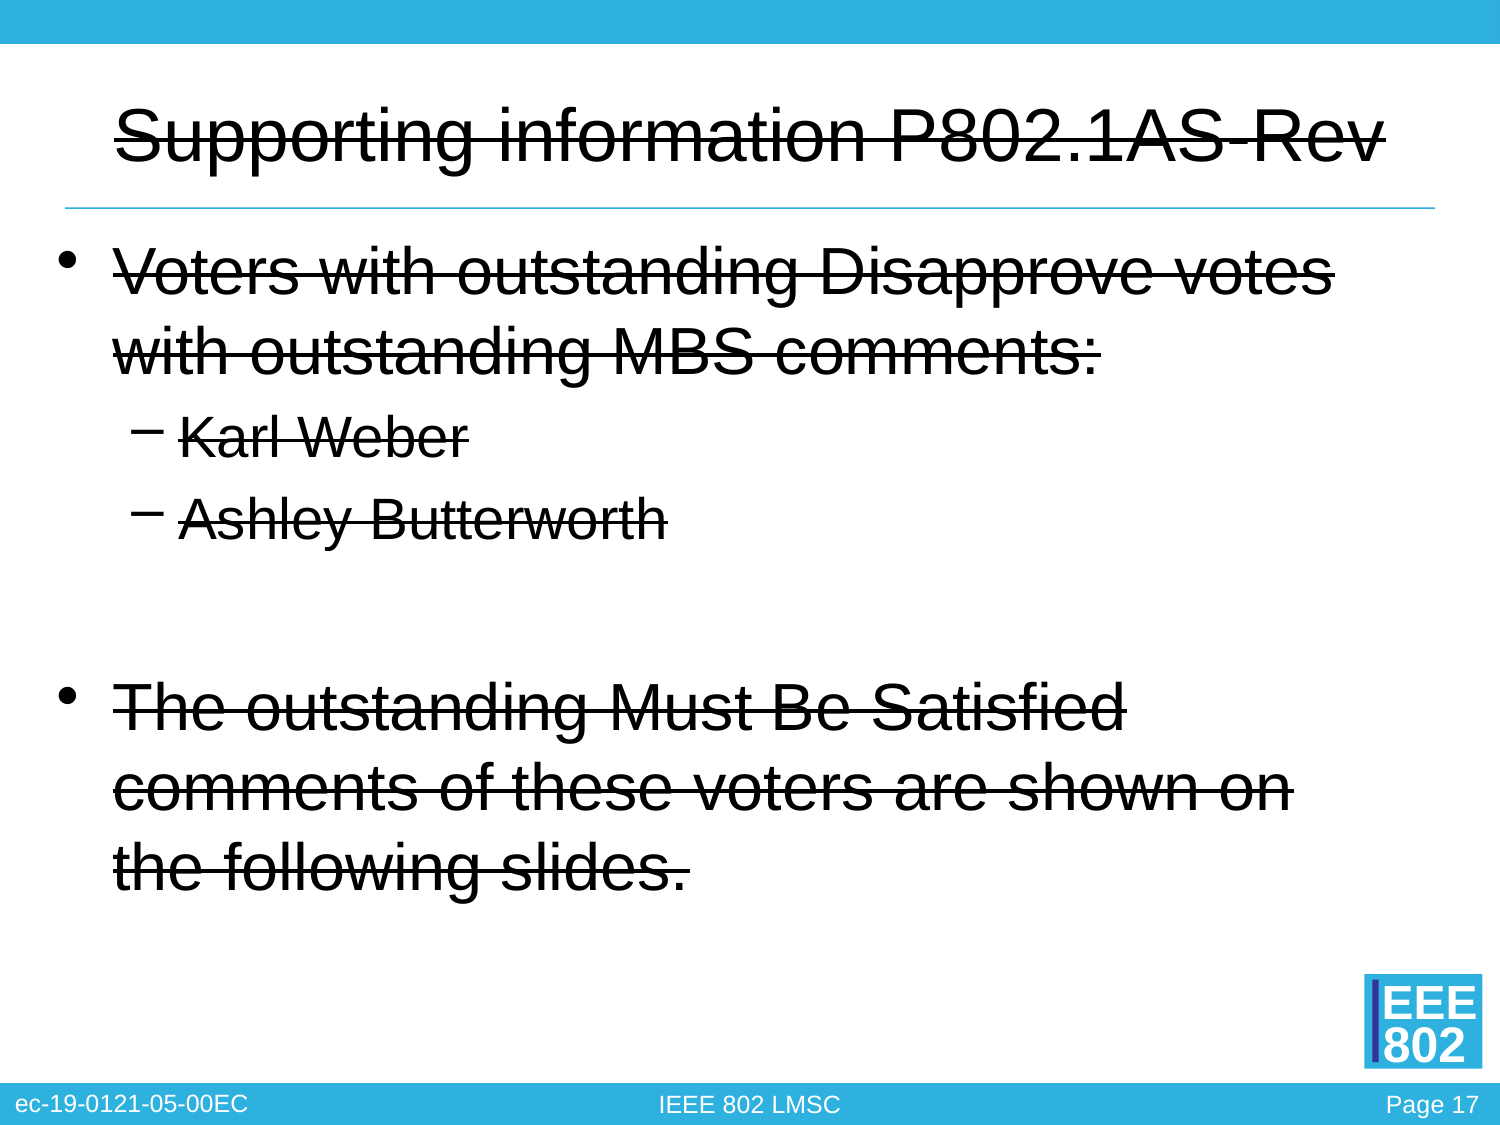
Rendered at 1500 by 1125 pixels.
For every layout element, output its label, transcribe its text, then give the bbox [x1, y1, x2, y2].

list Voters with outstanding Disapprove votes with outstanding MBS comments: Karl Weber Ashley Butterworth The outstanding Must Be Satisfied comments of these voters are shown on the following slides. [41, 220, 1392, 963]
title Supporting information P802.1AS-Rev [75, 66, 1425, 197]
